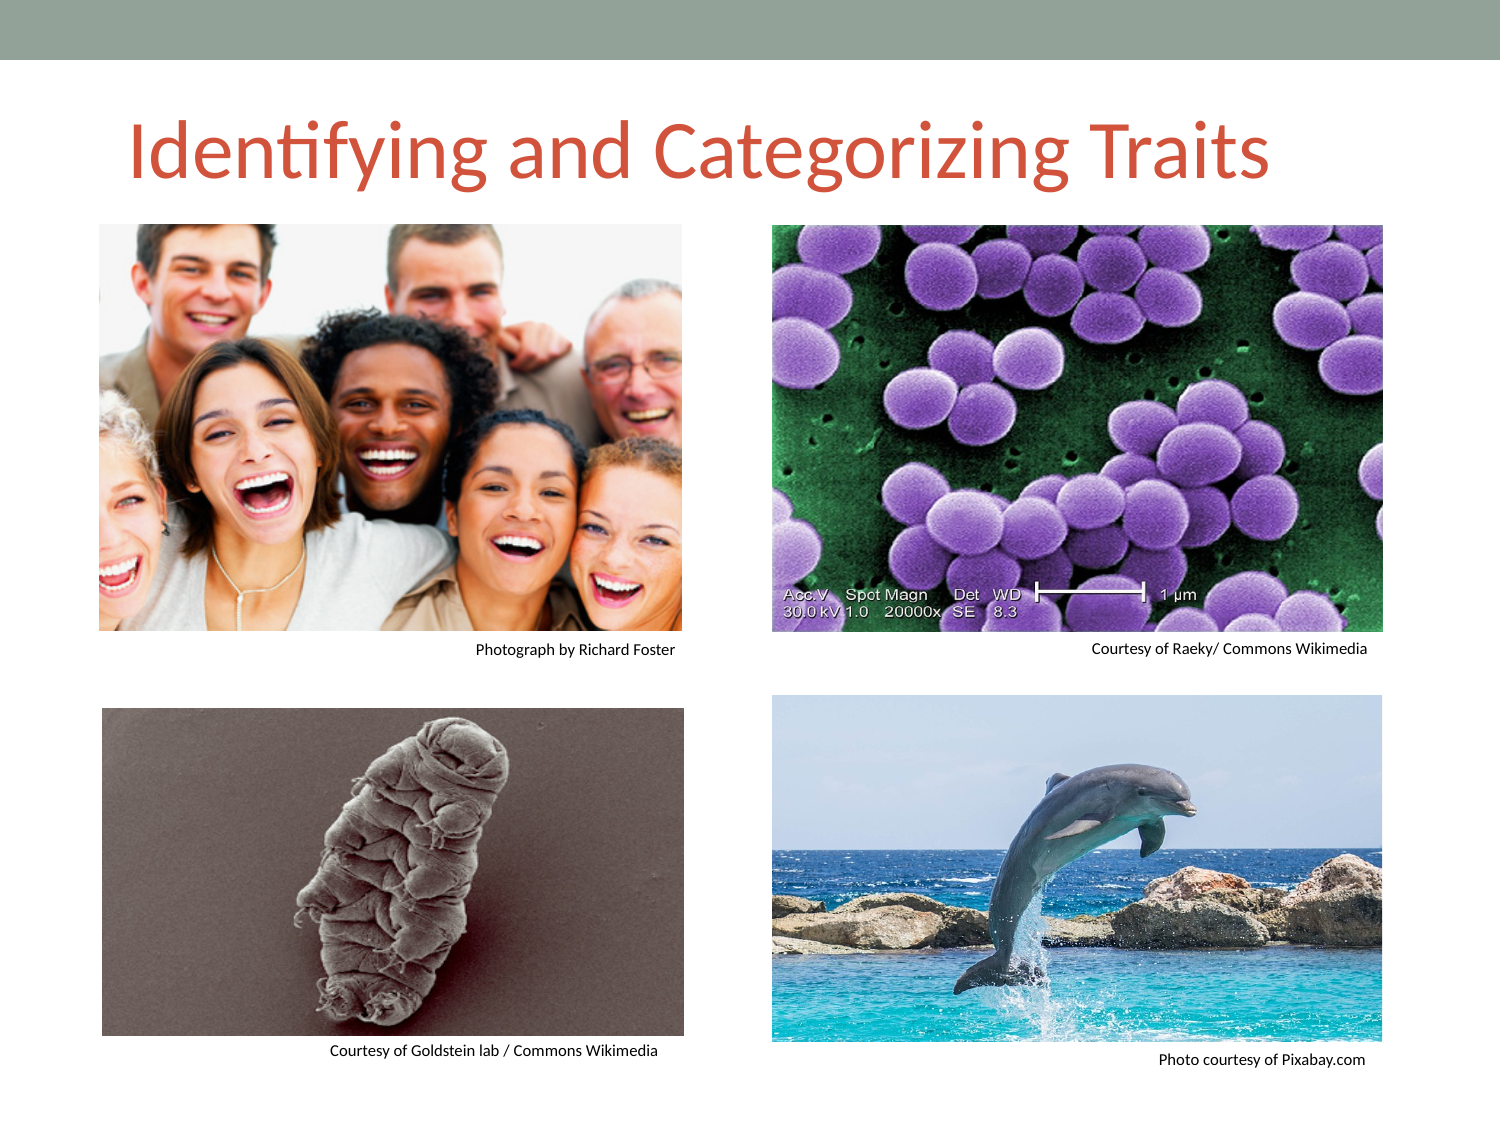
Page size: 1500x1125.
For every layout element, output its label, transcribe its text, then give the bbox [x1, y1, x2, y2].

text_box Identifying and Categorizing Traits [112, 87, 1375, 213]
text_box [771, 694, 1410, 1080]
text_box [102, 708, 691, 1070]
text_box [771, 225, 1415, 662]
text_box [99, 224, 708, 665]
